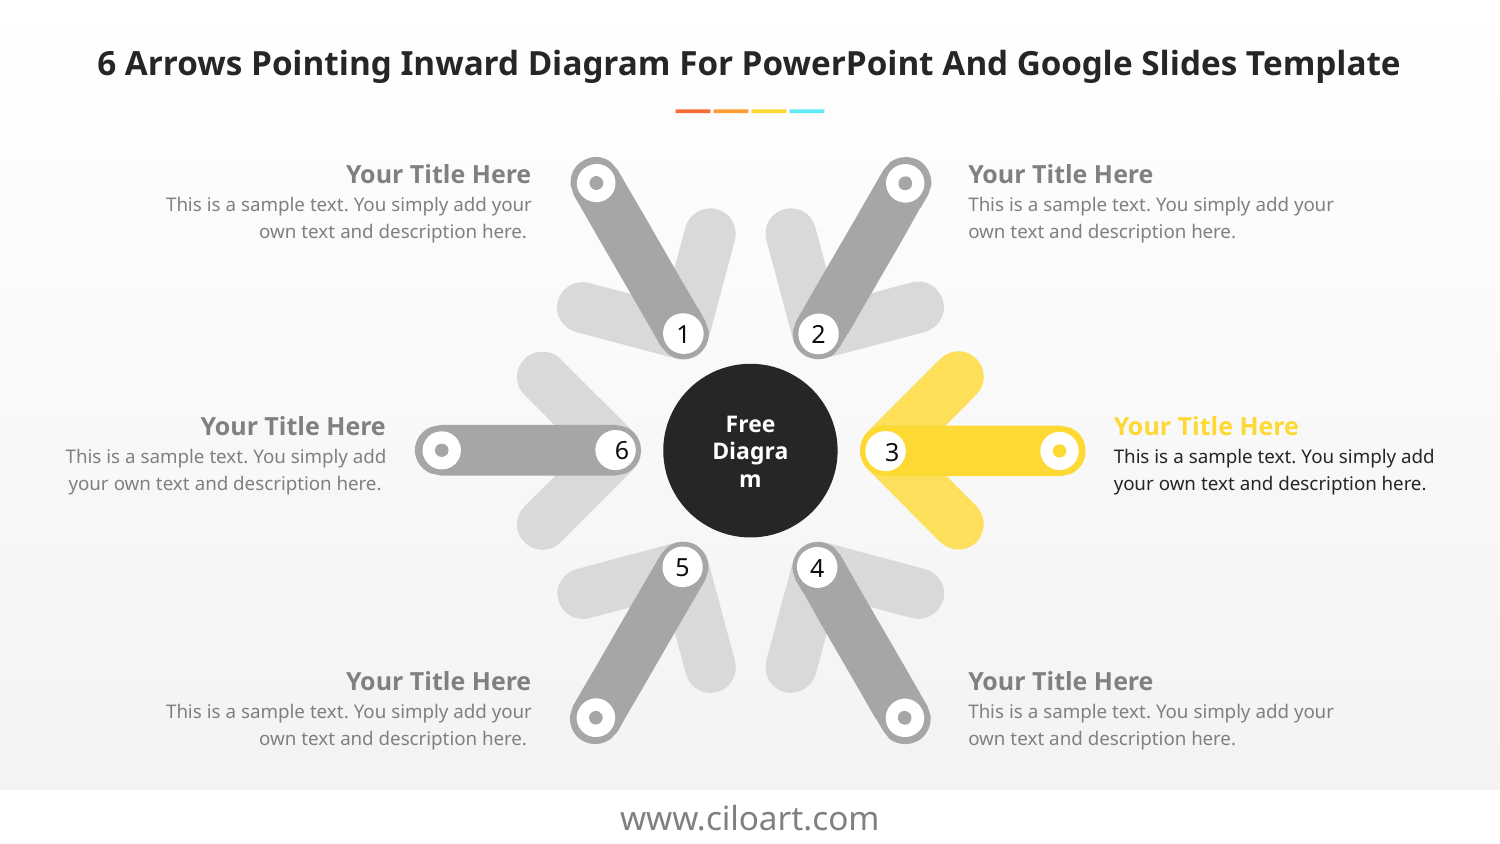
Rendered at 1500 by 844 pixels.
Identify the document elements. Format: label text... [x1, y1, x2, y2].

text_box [764, 538, 948, 747]
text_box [762, 155, 946, 363]
text_box Your Title Here This is a sample text. You simply add your own text and description here. [1113, 404, 1437, 495]
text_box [414, 351, 644, 553]
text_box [857, 348, 1086, 550]
text_box Your Title Here This is a sample text. You simply add your own text and description here. [968, 659, 1365, 750]
text_box Your Title Here This is a sample text. You simply add your own text and description here. [968, 152, 1365, 243]
text_box Your Title Here This is a sample text. You simply add your own text and description here. [135, 152, 532, 243]
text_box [553, 154, 737, 363]
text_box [555, 538, 739, 747]
text_box Your Title Here This is a sample text. You simply add your own text and description here. [135, 659, 532, 750]
title 6 Arrows Pointing Inward Diagram For PowerPoint And Google Slides Template [63, 21, 1437, 104]
text_box Your Title Here This is a sample text. You simply add your own text and description here. [63, 404, 387, 495]
text_box Free Diagram [663, 363, 838, 538]
